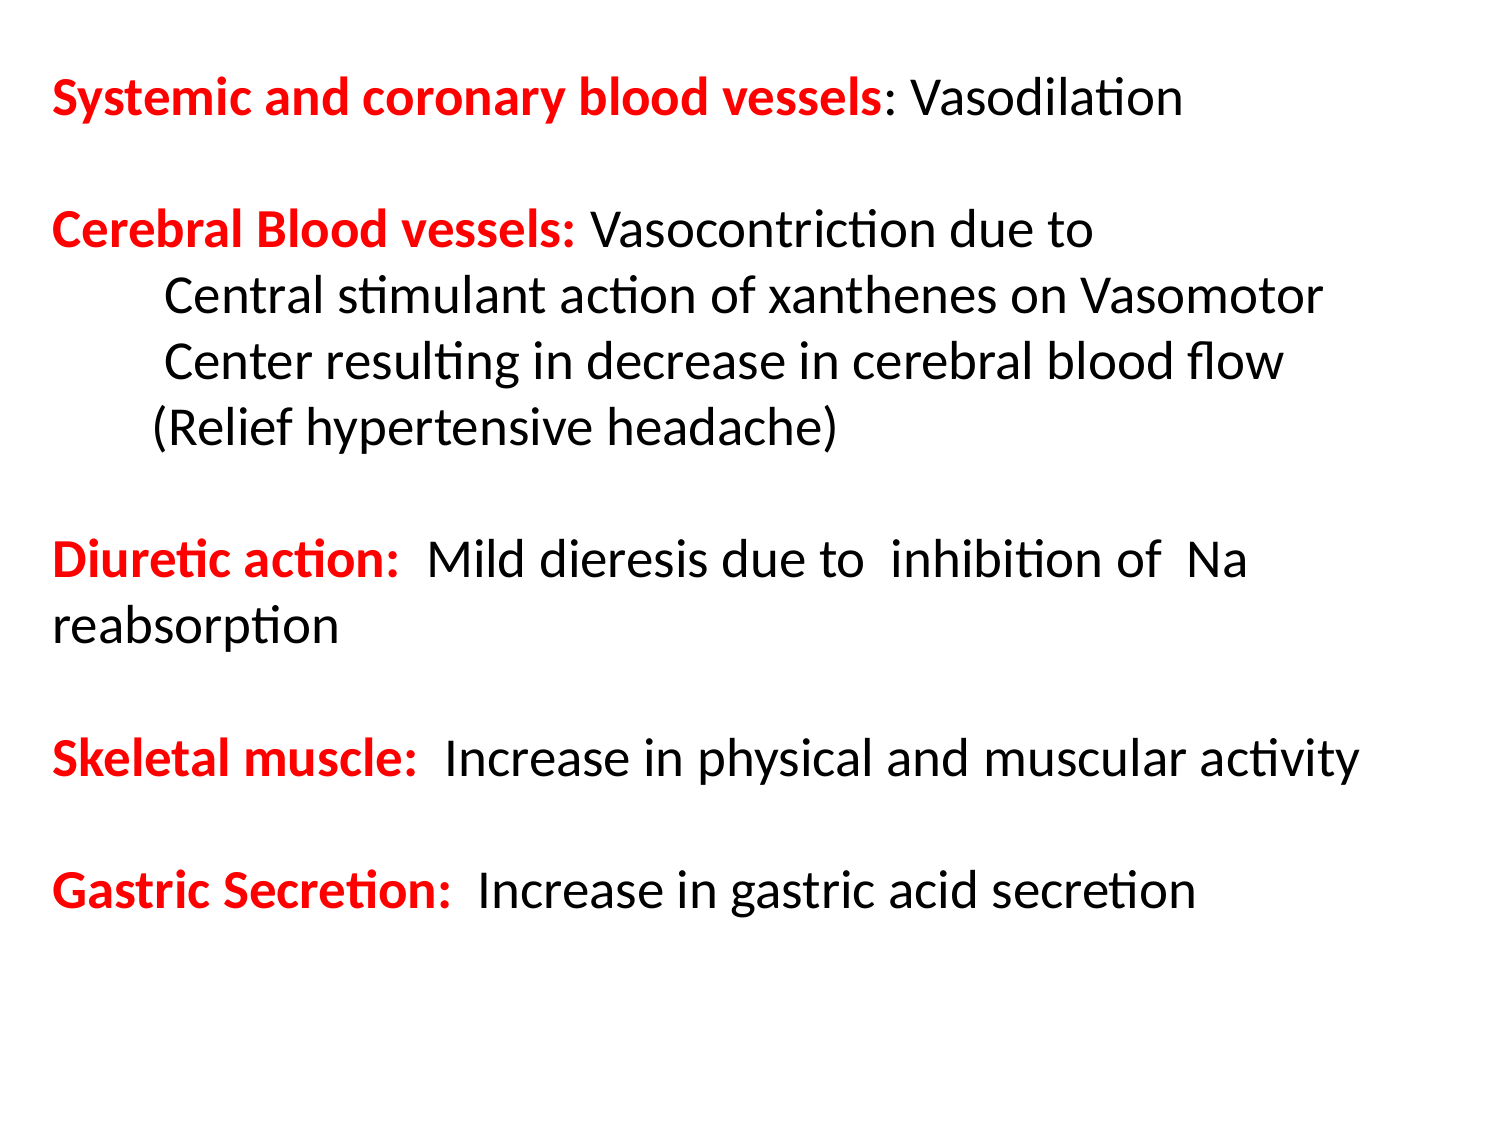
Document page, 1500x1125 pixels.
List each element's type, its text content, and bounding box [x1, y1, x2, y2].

title Systemic and coronary blood vessels: Vasodilation Cerebral Blood vessels: Vasocontriction due to Central stimulant action of xanthenes on Vasomotor Center resulting in decrease in cerebral blood flow (Relief hypertensive headache) Diuretic action: Mild dieresis due to inhibition of Na reabsorption Skeletal muscle: Increase in physical and muscular activity Gastric Secretion: Increase in gastric acid secretion [37, 50, 1450, 1038]
